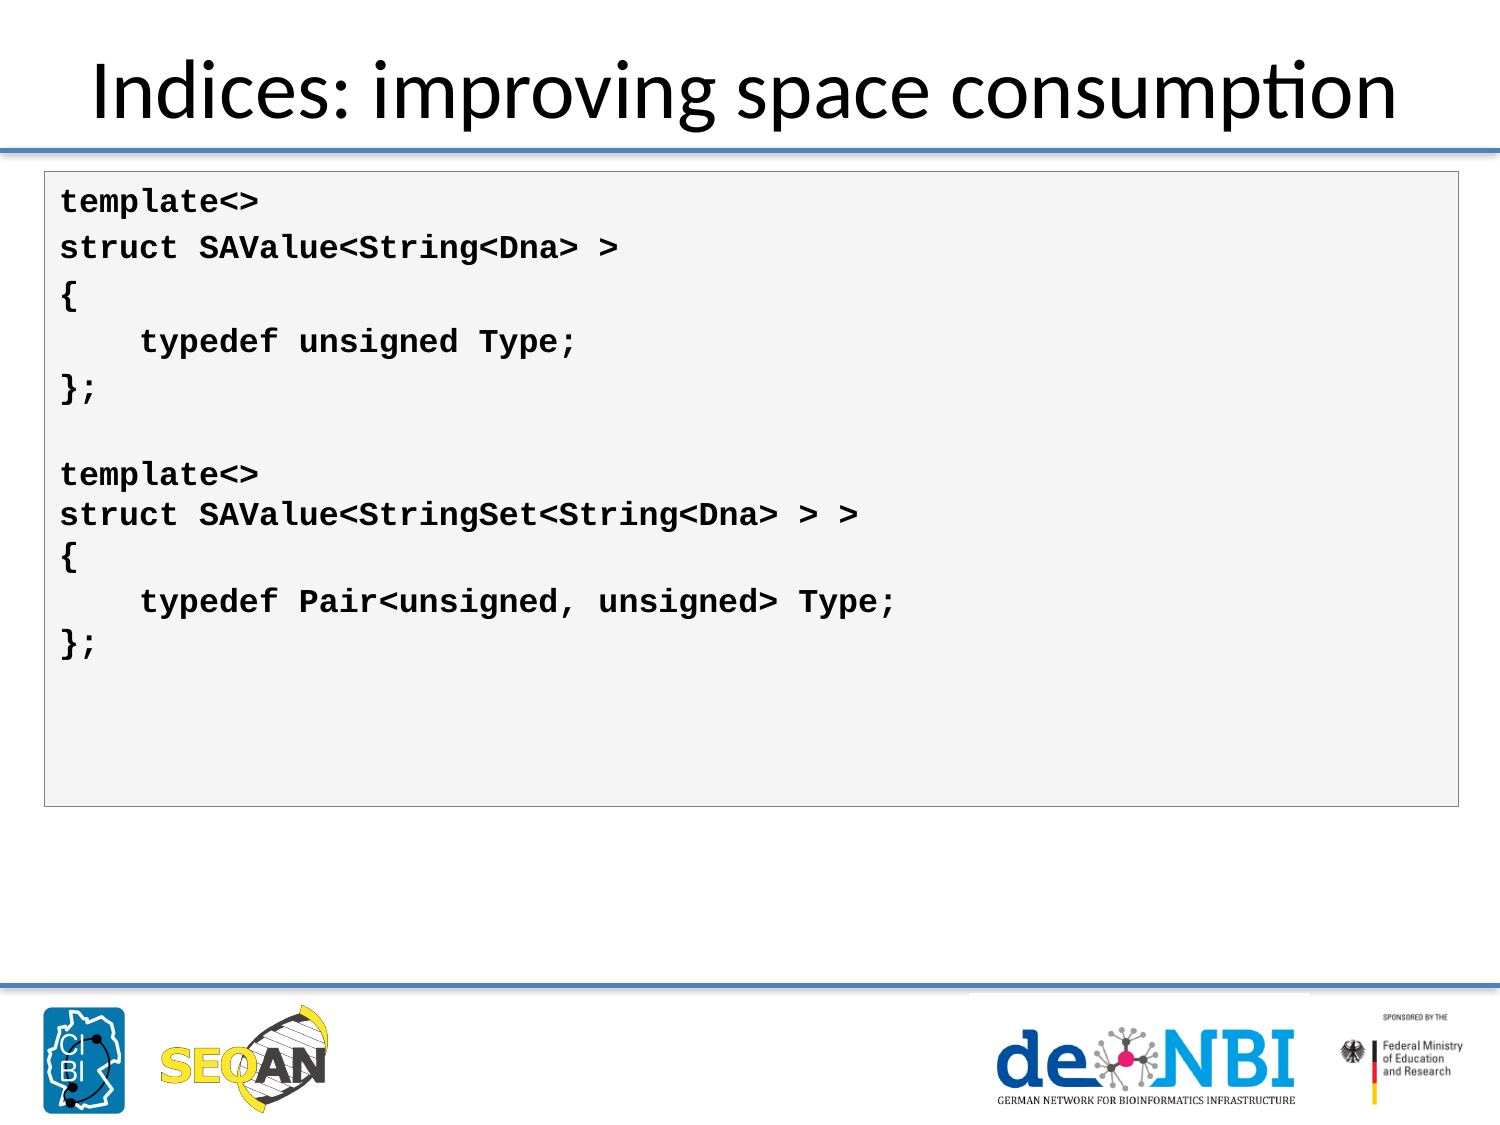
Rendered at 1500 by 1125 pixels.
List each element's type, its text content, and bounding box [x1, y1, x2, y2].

picture [48, 1010, 120, 1109]
picture [969, 993, 1309, 1122]
picture [141, 1002, 332, 1121]
text_box template<> struct SAValue<String<Dna> > { typedef unsigned Type; }; template<> struct SAValue<StringSet<String<Dna> > > { typedef Pair<unsigned, unsigned> Type; }; [44, 171, 1459, 807]
title Indices: improving space consumption [75, 25, 1425, 145]
